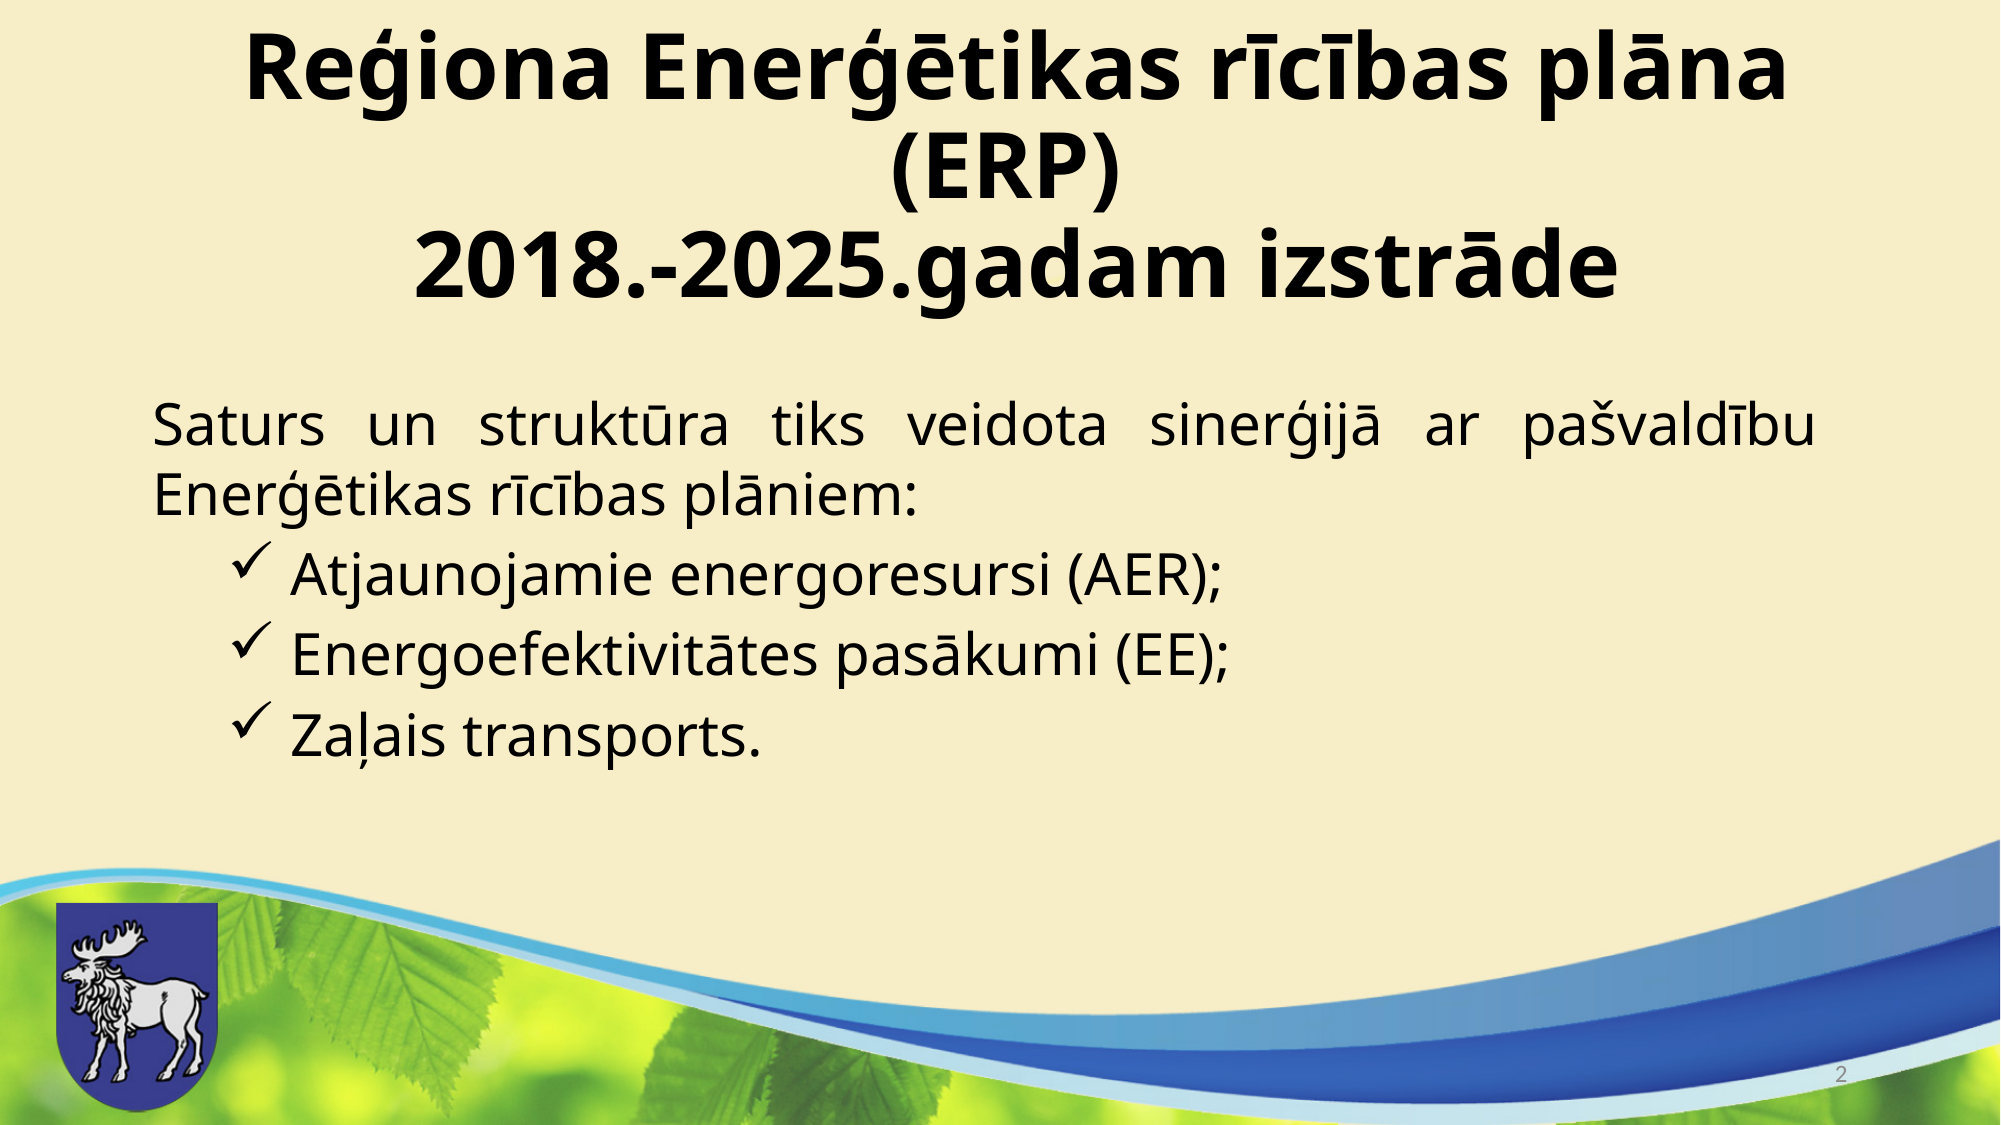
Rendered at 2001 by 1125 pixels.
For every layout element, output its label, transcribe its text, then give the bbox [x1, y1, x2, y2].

picture [0, 0, 2001, 1125]
list Saturs un struktūra tiks veidota sinerģijā ar pašvaldību Enerģētikas rīcības plāniem: Atjaunojamie energoresursi (AER); Energoefektivitātes pasākumi (EE); Zaļais transports. [137, 379, 1833, 1014]
slide_number 2 [1412, 1042, 1863, 1103]
title Reģiona Enerģētikas rīcības plāna (ERP) 2018.-2025.gadam izstrāde [137, 59, 1898, 278]
